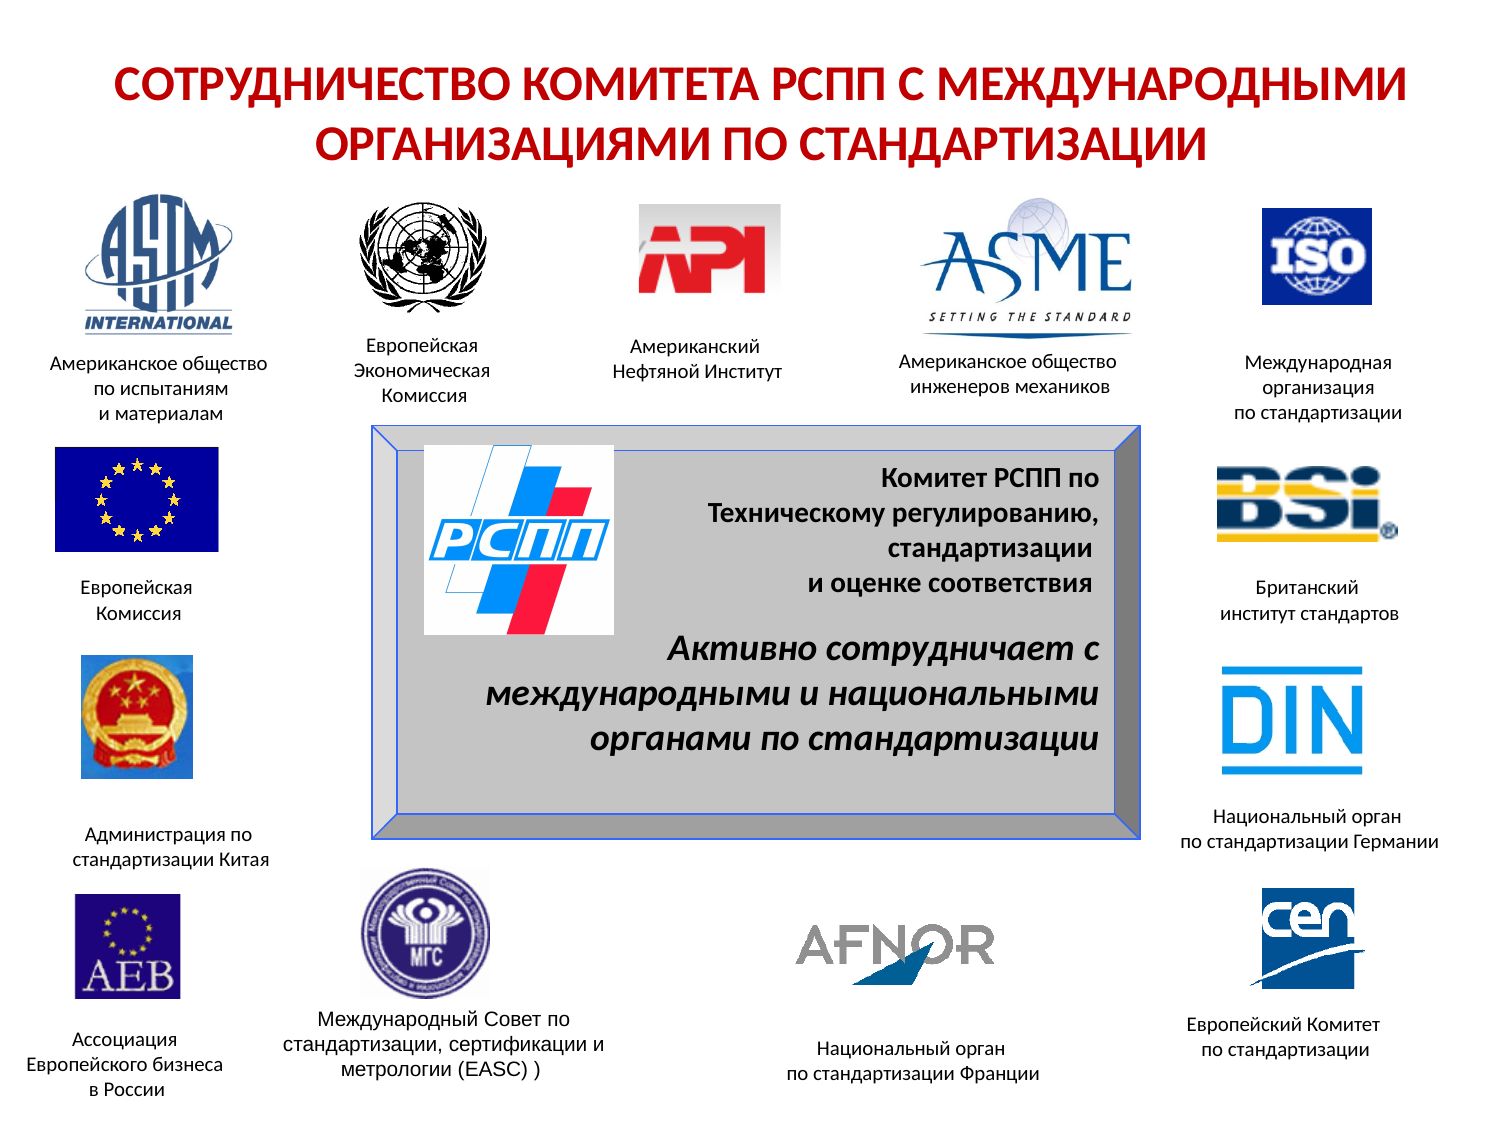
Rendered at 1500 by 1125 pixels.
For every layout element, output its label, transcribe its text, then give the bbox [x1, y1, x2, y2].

text_box Комитет РСПП по Техническому регулированию, стандартизации и оценке соответствия Активно сотрудничает с международными и национальными органами по стандартизации [371, 425, 1140, 840]
picture [1220, 666, 1363, 779]
text_box Американское общество инженеров механиков [877, 336, 1144, 408]
picture [54, 445, 219, 552]
picture [77, 188, 240, 339]
text_box Международная организация по стандартизации [1195, 351, 1442, 422]
text_box Ассоциация Европейского бизнеса в России [9, 1027, 245, 1099]
text_box Европейский Комитет по стандартизации [1165, 999, 1402, 1071]
text_box Национальный орган по стандартизации Франции [780, 1024, 1047, 1095]
title СОТРУДНИЧЕСТВО КОМИТЕТА РСПП С МЕЖДУНАРОДНЫМИ ОРГАНИЗАЦИЯМИ ПО СТАНДАРТИЗАЦИИ [86, 16, 1437, 205]
picture [788, 908, 1001, 985]
text_box Европейская Комиссия [54, 570, 219, 629]
picture [359, 867, 490, 999]
text_box Европейская Экономическая Комиссия [324, 321, 525, 416]
picture [1217, 466, 1398, 543]
picture [920, 197, 1133, 341]
text_box Британский институт стандартов [1211, 563, 1403, 635]
text_box Национальный орган по стандартизации Германии [1184, 780, 1431, 875]
picture [1248, 887, 1367, 989]
picture [1261, 208, 1372, 305]
text_box Международный Совет по стандартизации, сертификации и метрологии (EASC) ) [263, 998, 624, 1088]
picture [424, 445, 614, 635]
text_box Американское общество по испытаниям и материалам [4, 340, 313, 435]
picture [80, 654, 193, 779]
picture [73, 894, 181, 999]
picture [638, 203, 781, 312]
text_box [351, 198, 494, 317]
text_box Администрация по стандартизации Китая [3, 786, 339, 905]
text_box Американский Нефтяной Институт [615, 321, 780, 393]
